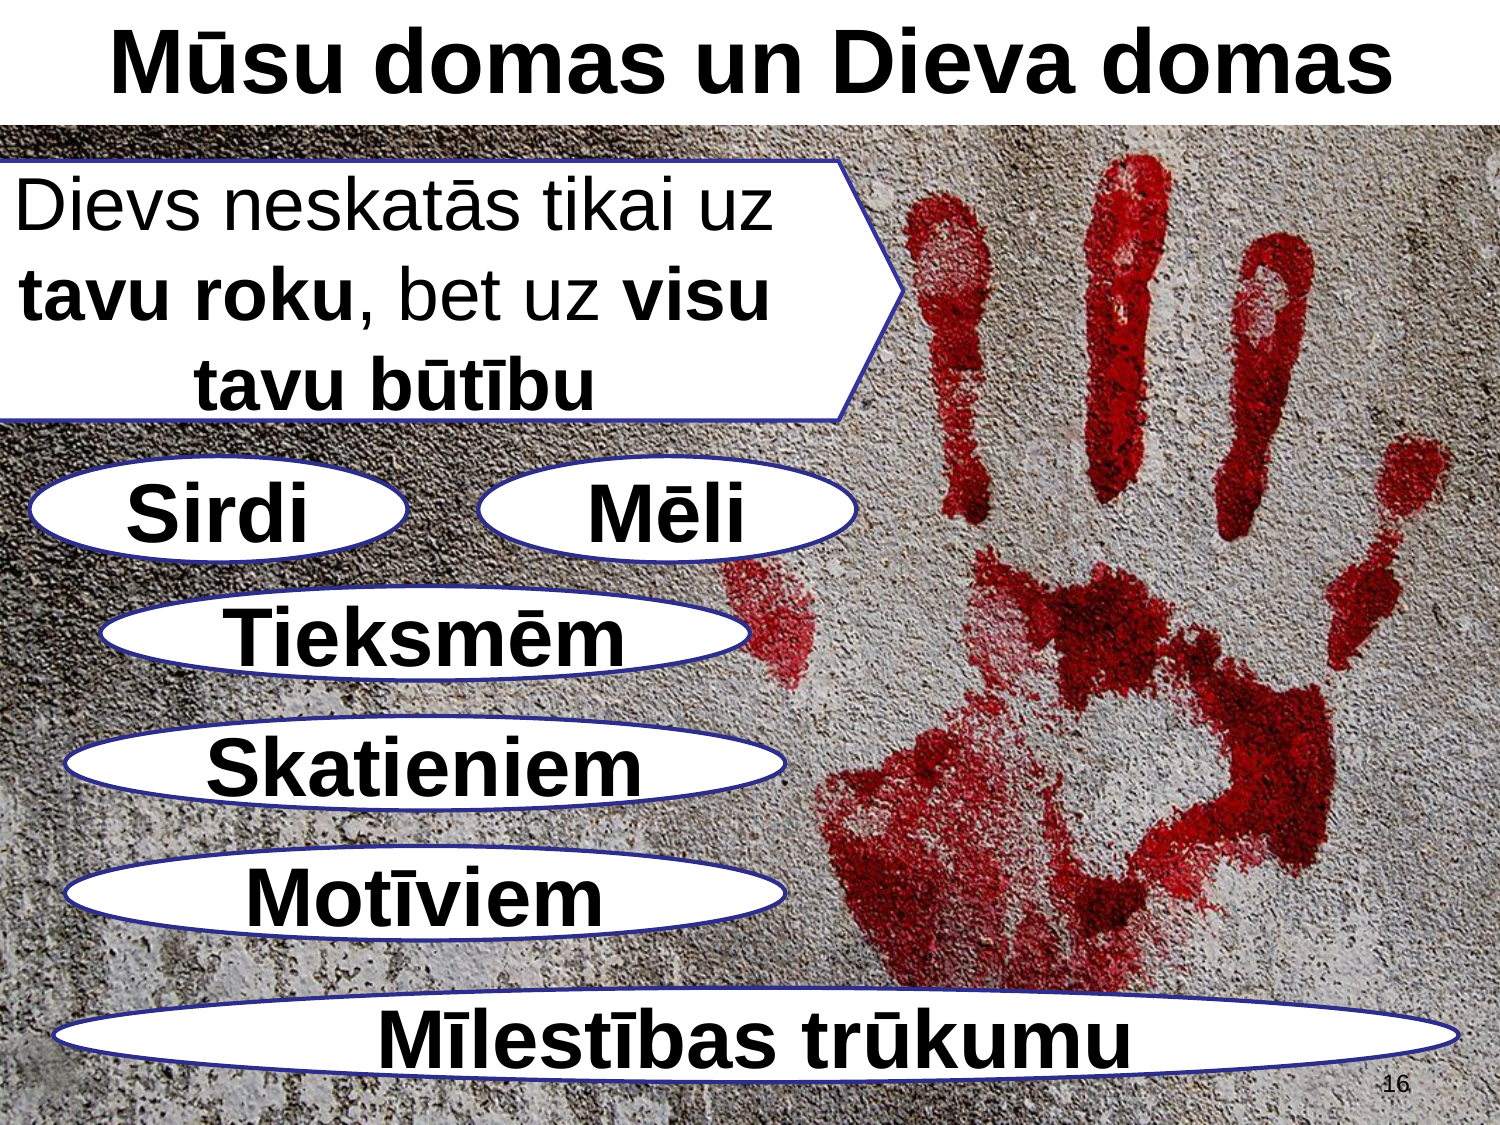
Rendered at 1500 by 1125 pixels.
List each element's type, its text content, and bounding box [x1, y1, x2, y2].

picture [0, 125, 1500, 1125]
title Mūsu domas un Dieva domas [64, 23, 1442, 91]
